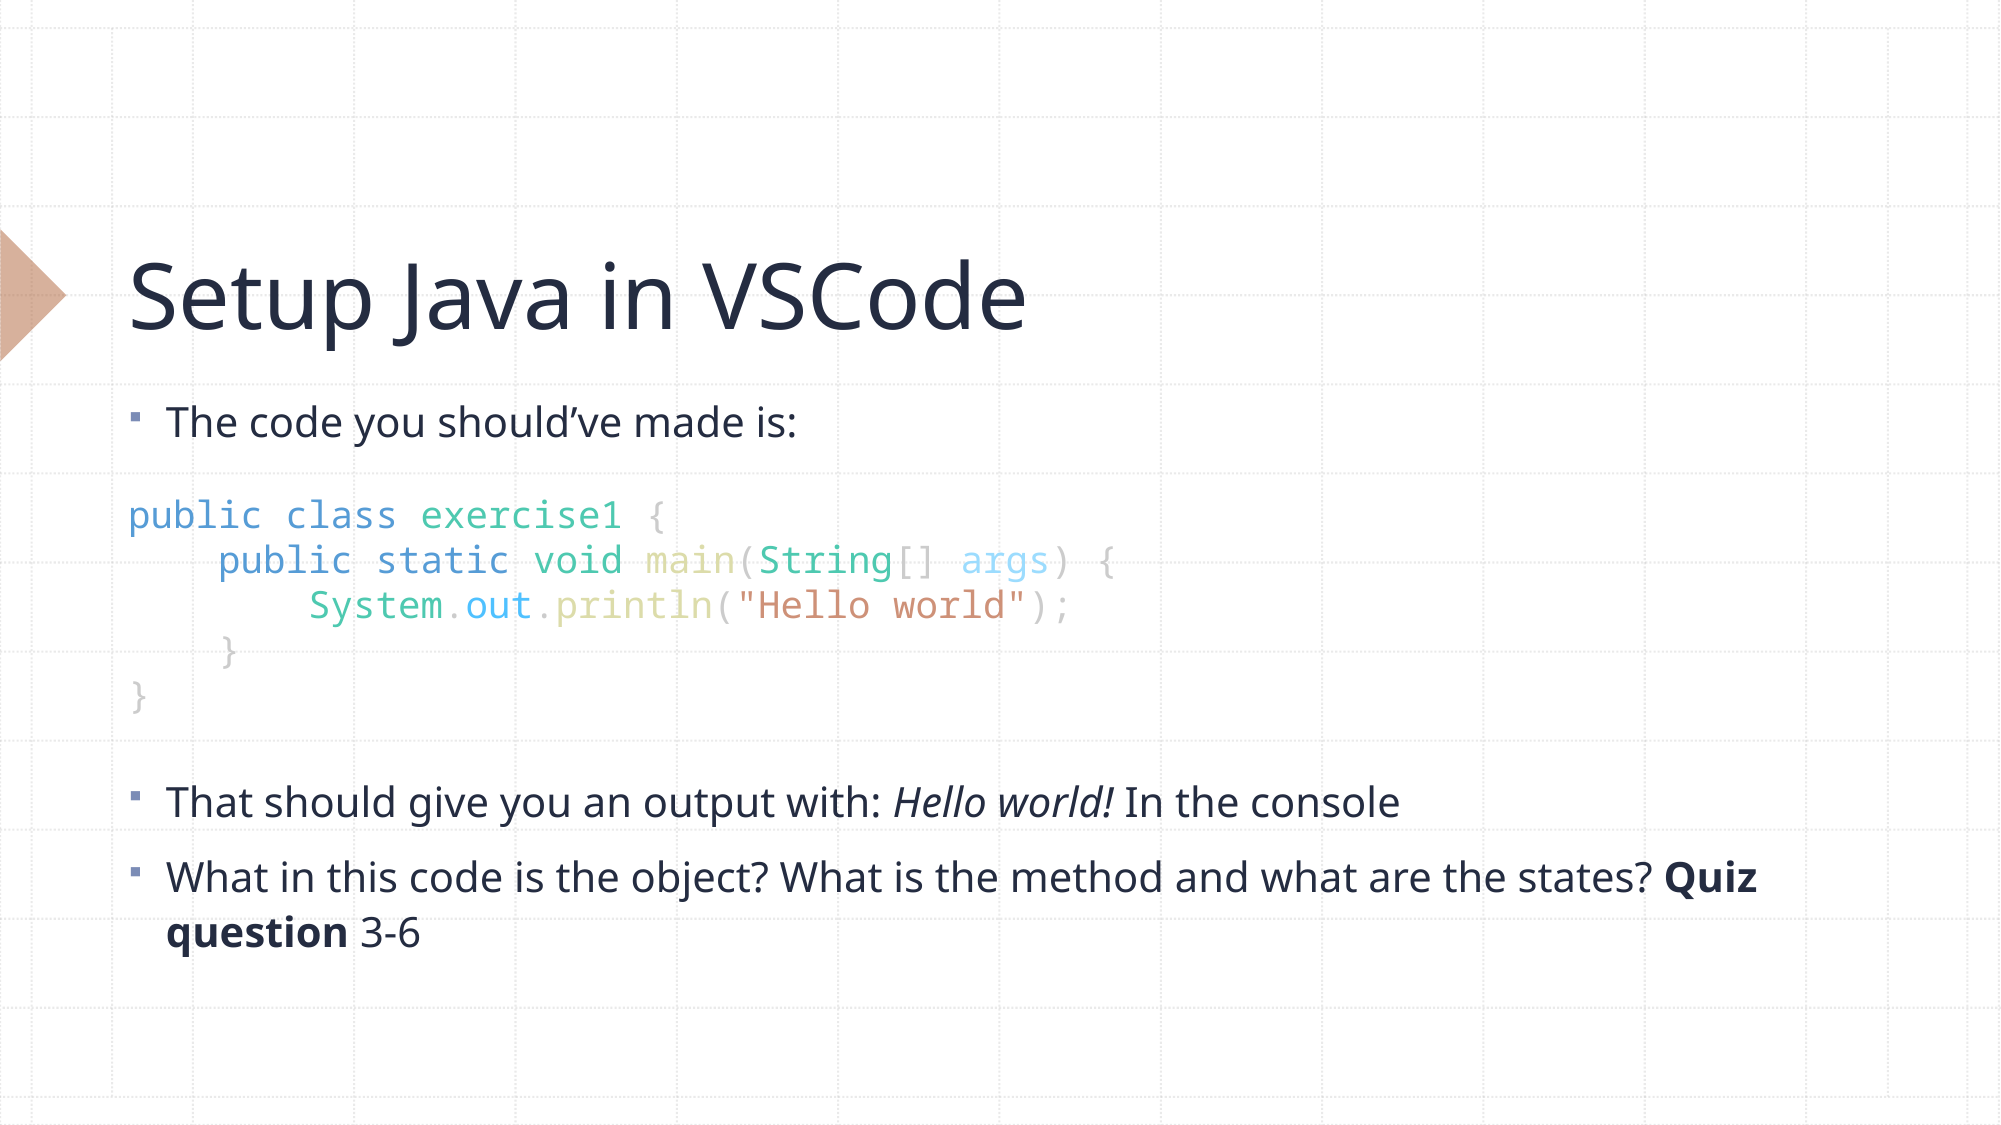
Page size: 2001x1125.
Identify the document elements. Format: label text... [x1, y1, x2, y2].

list The code you should’ve made is: That should give you an output with: Hello world! In the console What in this code is the object? What is the method and what are the states? Quiz question 3-6 [113, 383, 1808, 969]
text_box public class exercise1 { public static void main(String[] args) { System.out.println("Hello world"); } } [113, 483, 1244, 723]
title Setup Java in VSCode [113, 119, 1808, 356]
